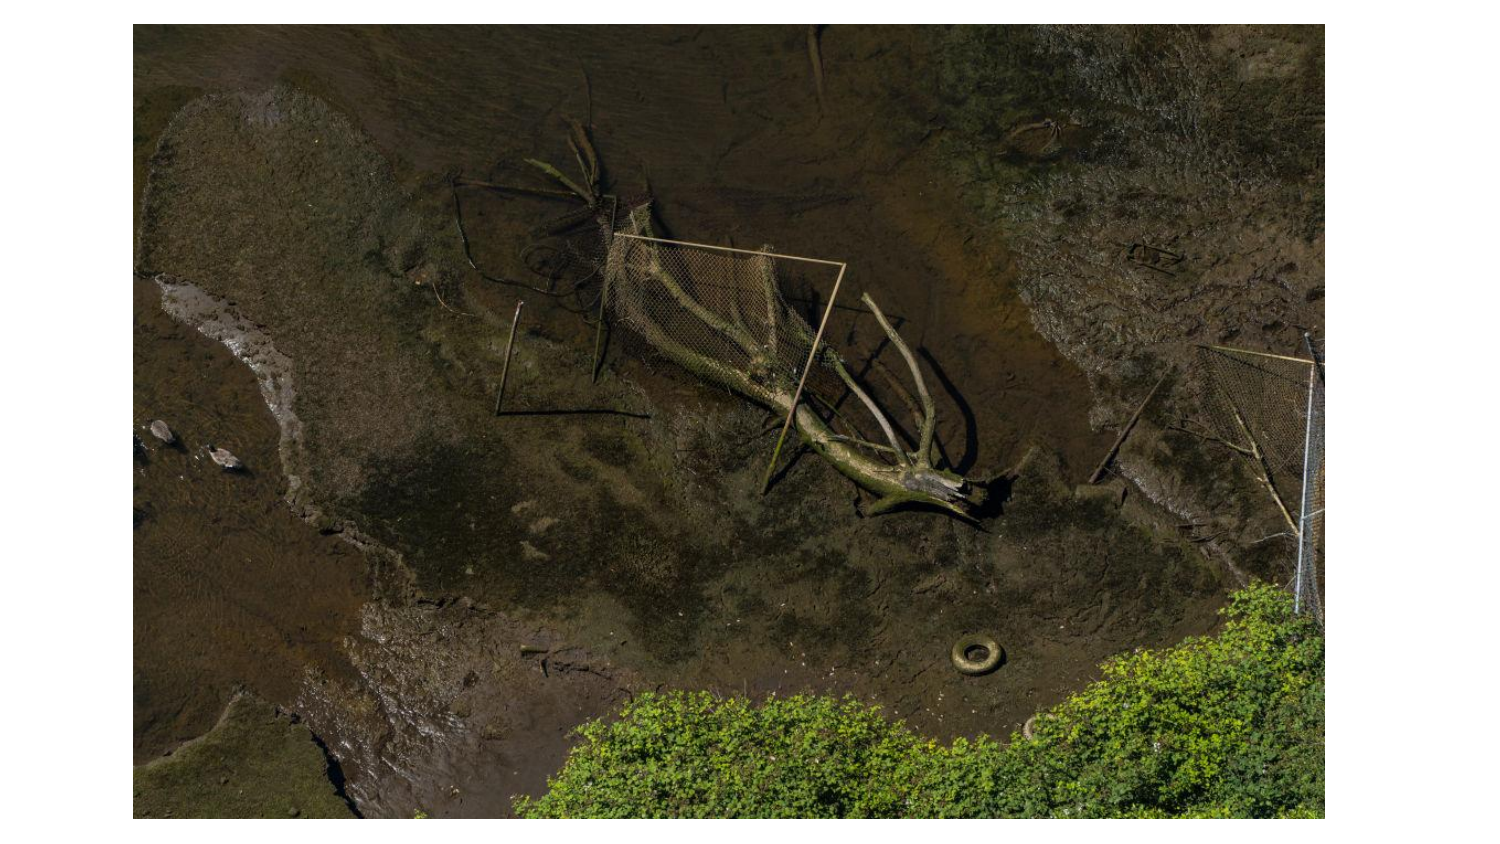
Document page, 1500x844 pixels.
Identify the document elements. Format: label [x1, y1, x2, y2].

picture [133, 24, 1325, 819]
